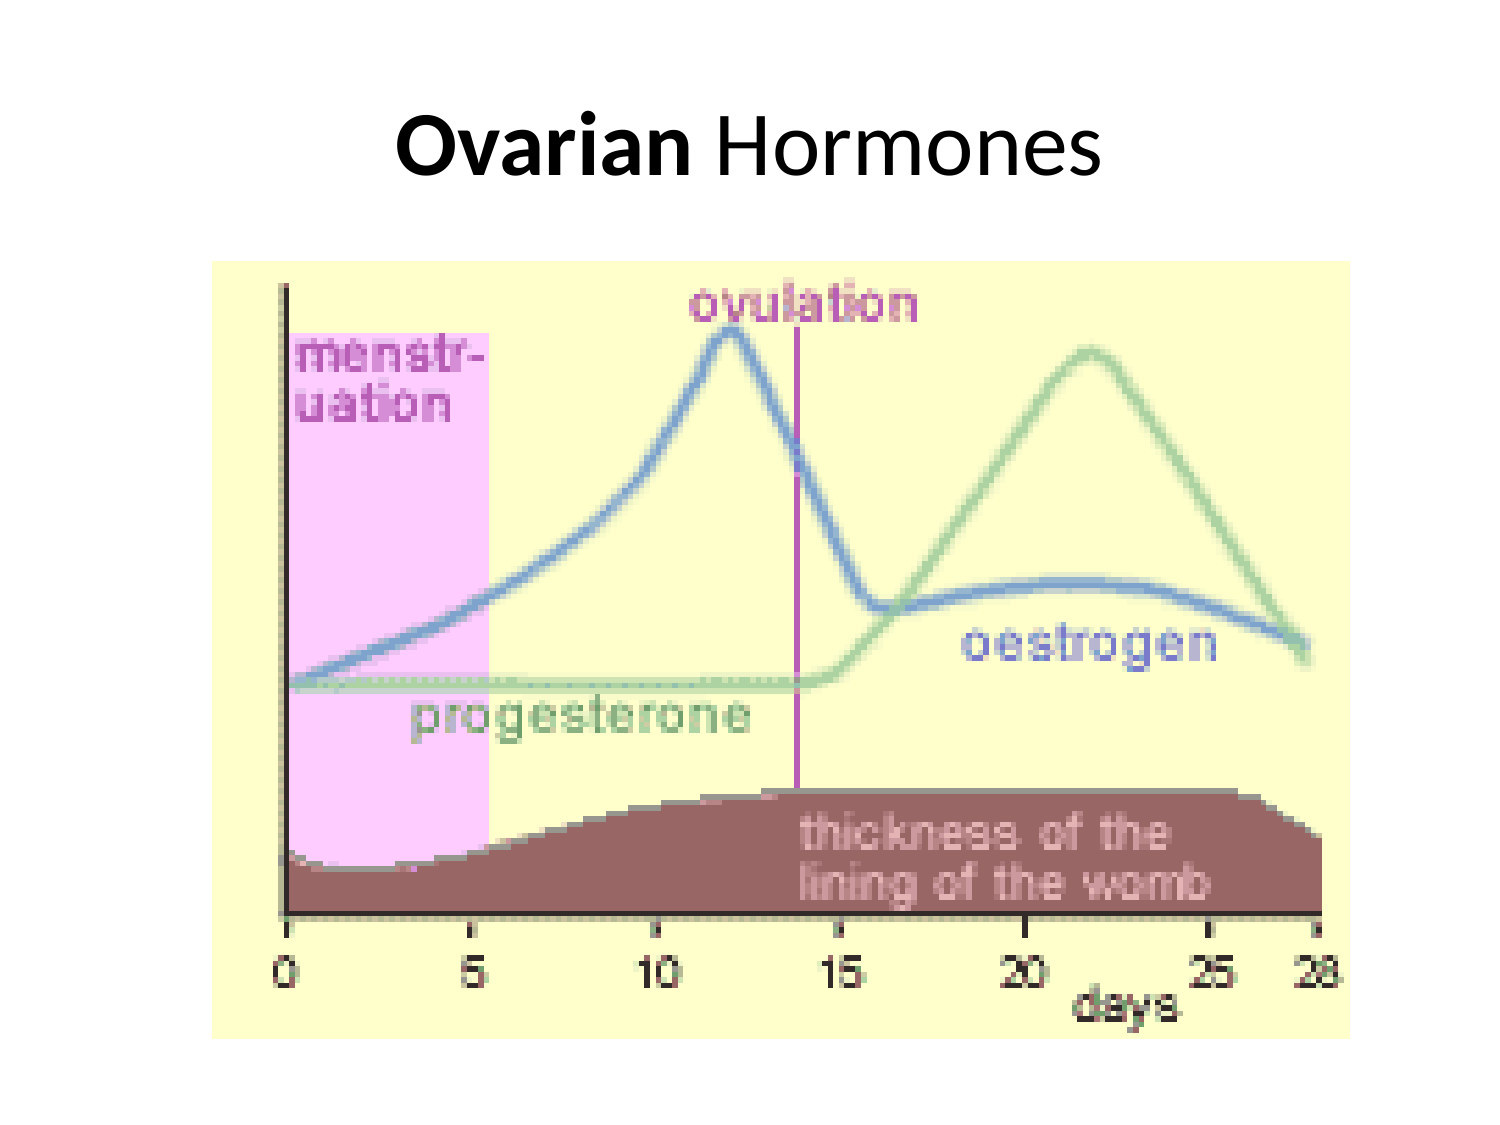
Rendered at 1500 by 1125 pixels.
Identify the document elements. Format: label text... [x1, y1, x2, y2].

title Ovarian Hormones [75, 45, 1425, 233]
picture [212, 261, 1351, 1039]
